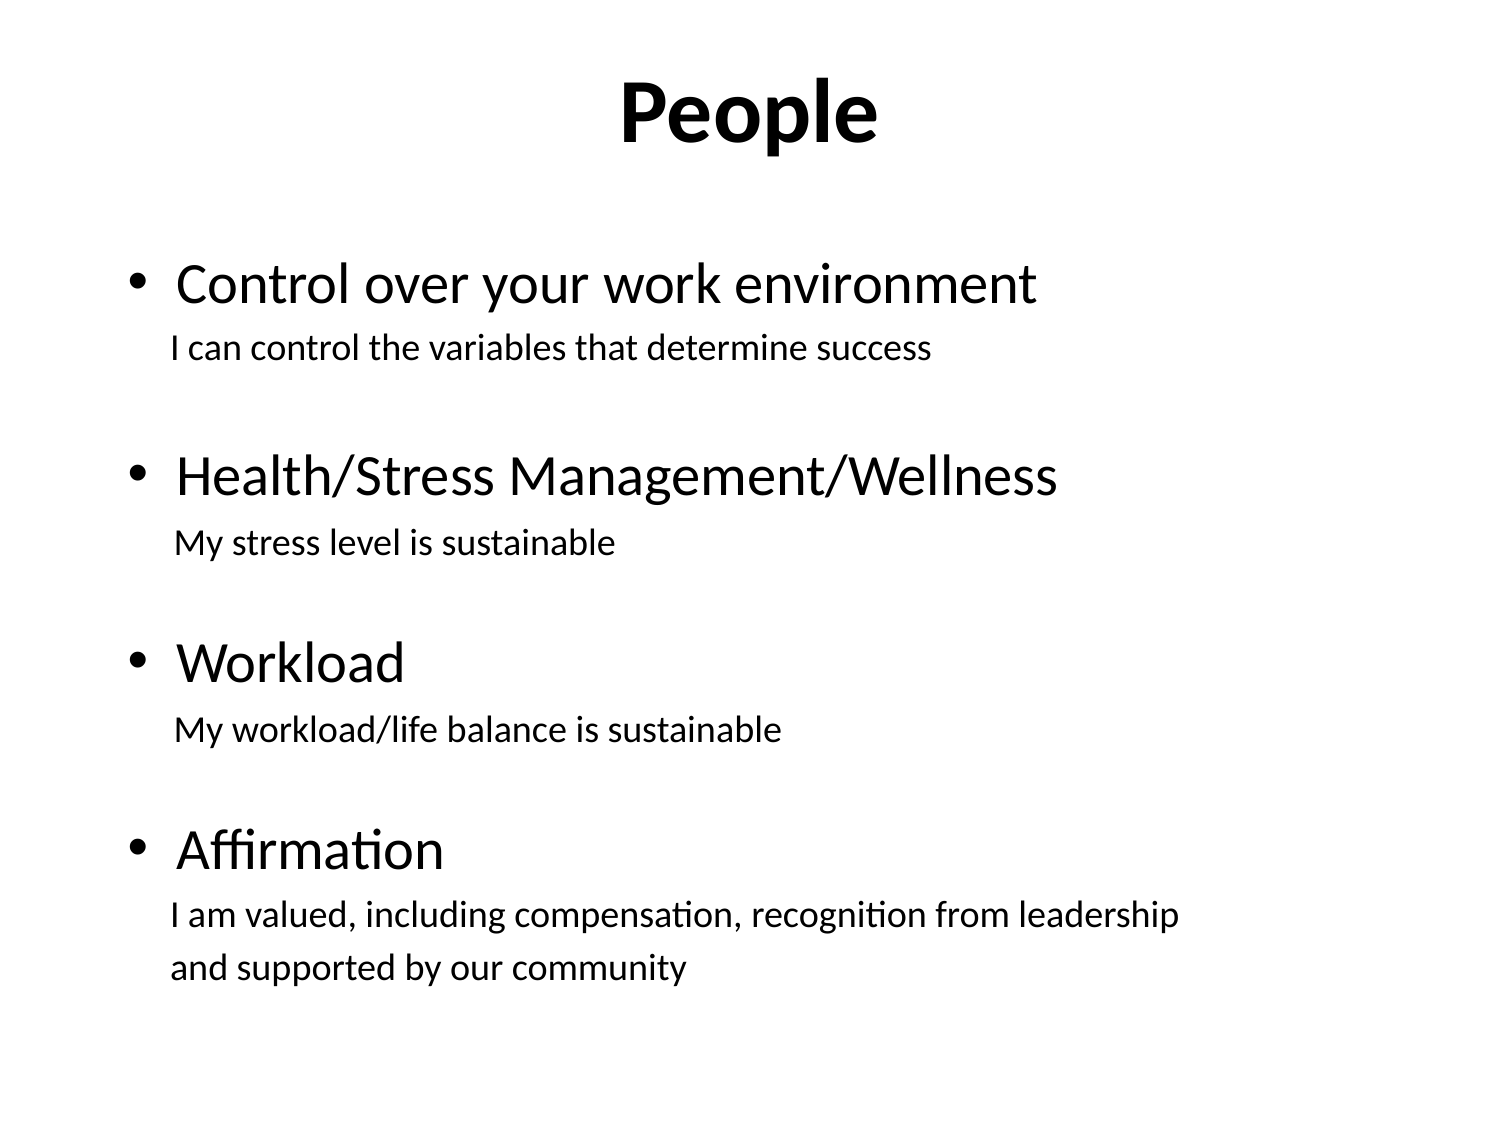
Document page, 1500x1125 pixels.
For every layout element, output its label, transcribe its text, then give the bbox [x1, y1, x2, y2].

list Control over your work environment I can control the variables that determine success Health/Stress Management/Wellness My stress level is sustainable Workload My workload/life balance is sustainable Affirmation I am valued, including compensation, recognition from leadership and supported by our community [112, 237, 1363, 1000]
title People [0, 0, 1500, 213]
